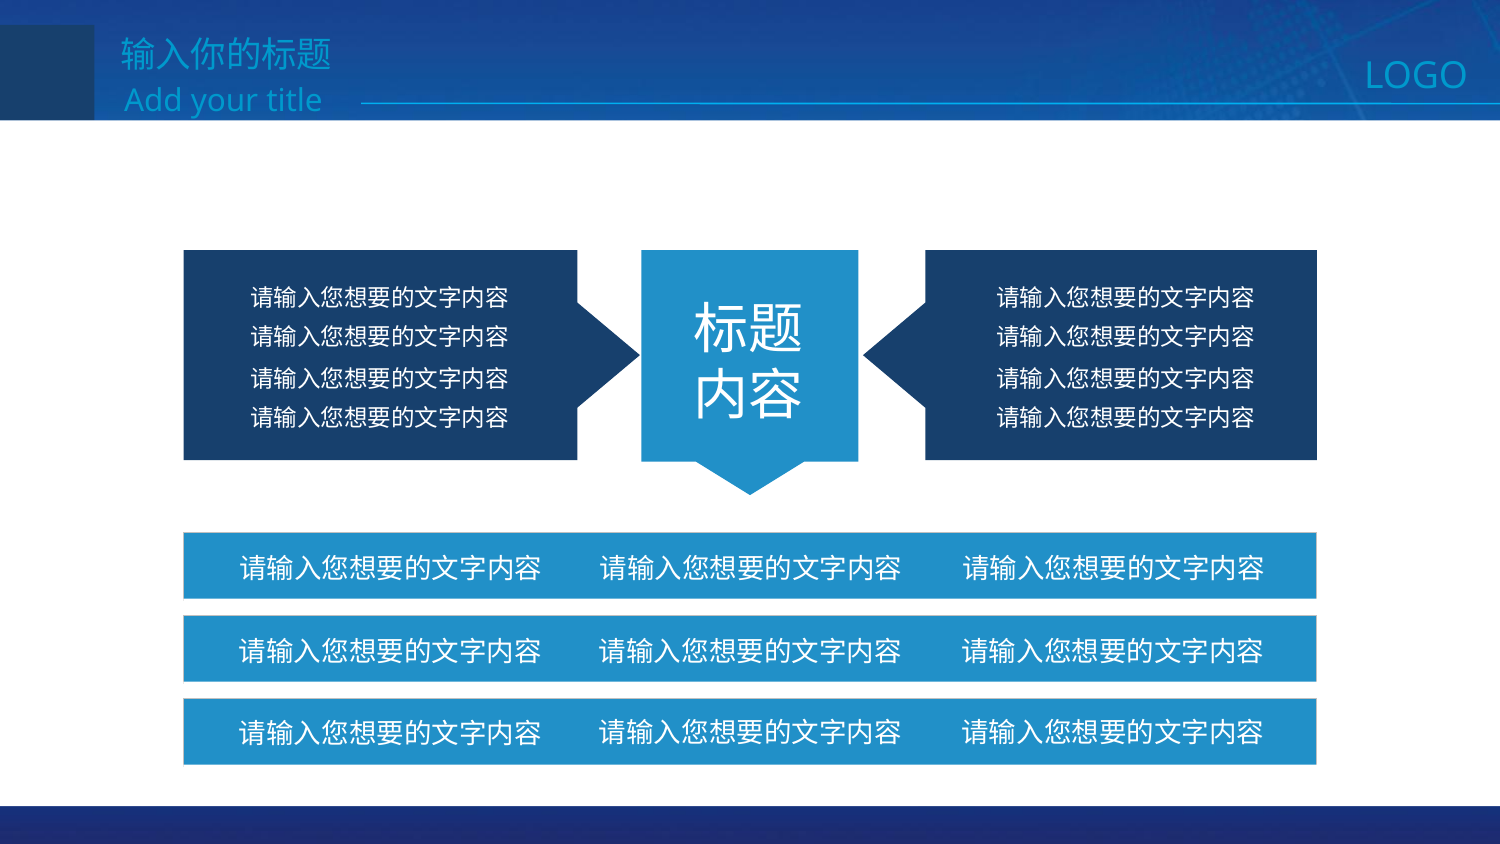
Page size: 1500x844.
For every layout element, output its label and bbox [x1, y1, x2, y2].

text_box [641, 249, 859, 496]
text_box [183, 698, 1318, 767]
picture [0, 0, 1500, 120]
text_box [183, 531, 1318, 601]
text_box [183, 615, 1318, 684]
text_box [862, 249, 1317, 461]
text_box [183, 249, 640, 461]
picture [0, 807, 1500, 844]
